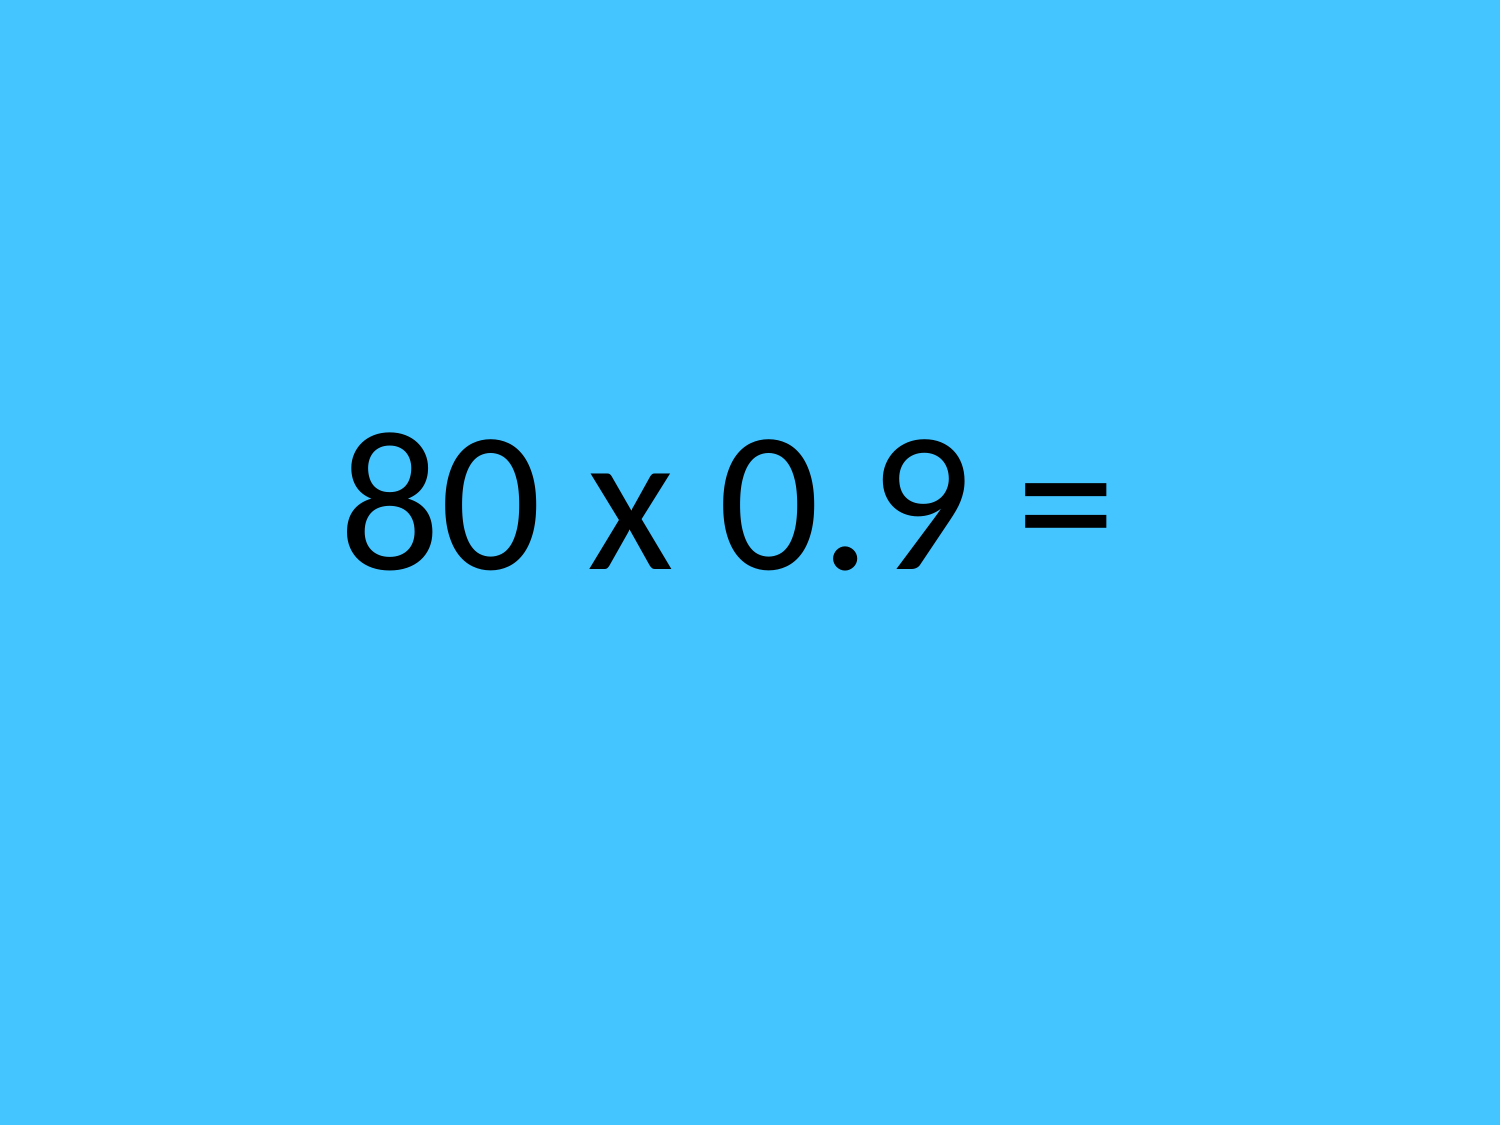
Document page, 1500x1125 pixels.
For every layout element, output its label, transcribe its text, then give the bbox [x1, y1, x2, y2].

text_box 80 x 0.9 = [324, 362, 1213, 618]
